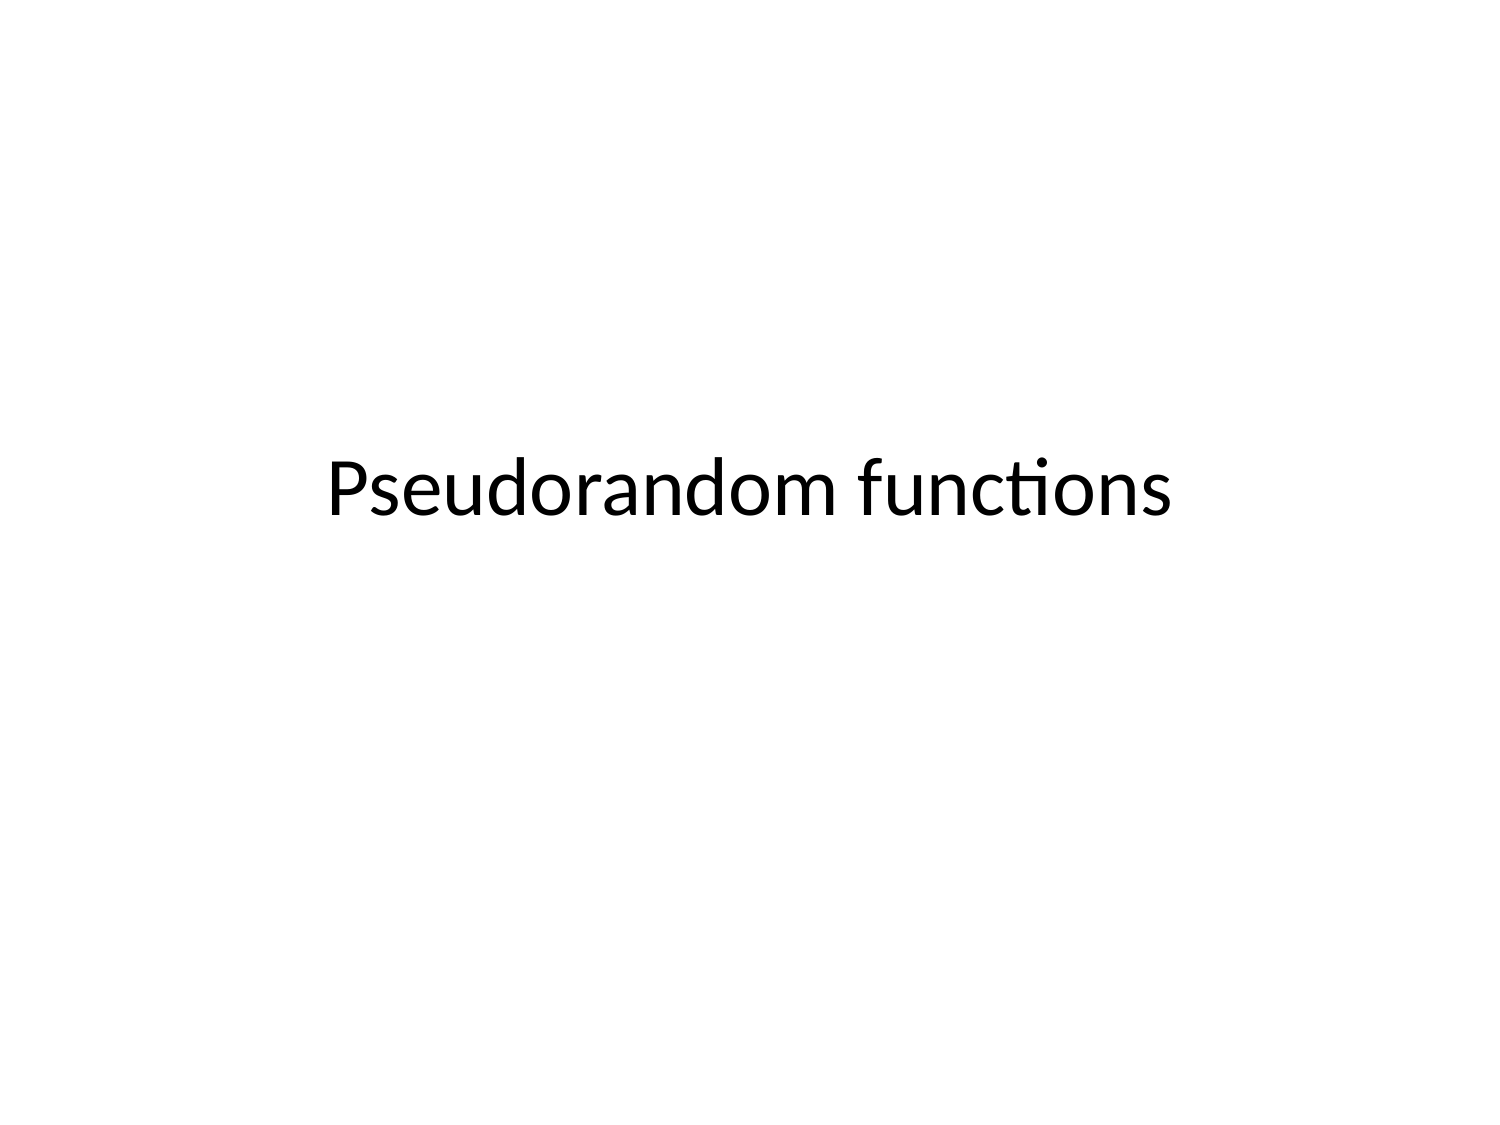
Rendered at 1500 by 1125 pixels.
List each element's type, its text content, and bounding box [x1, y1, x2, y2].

subtitle Pseudorandom functions [225, 425, 1275, 713]
